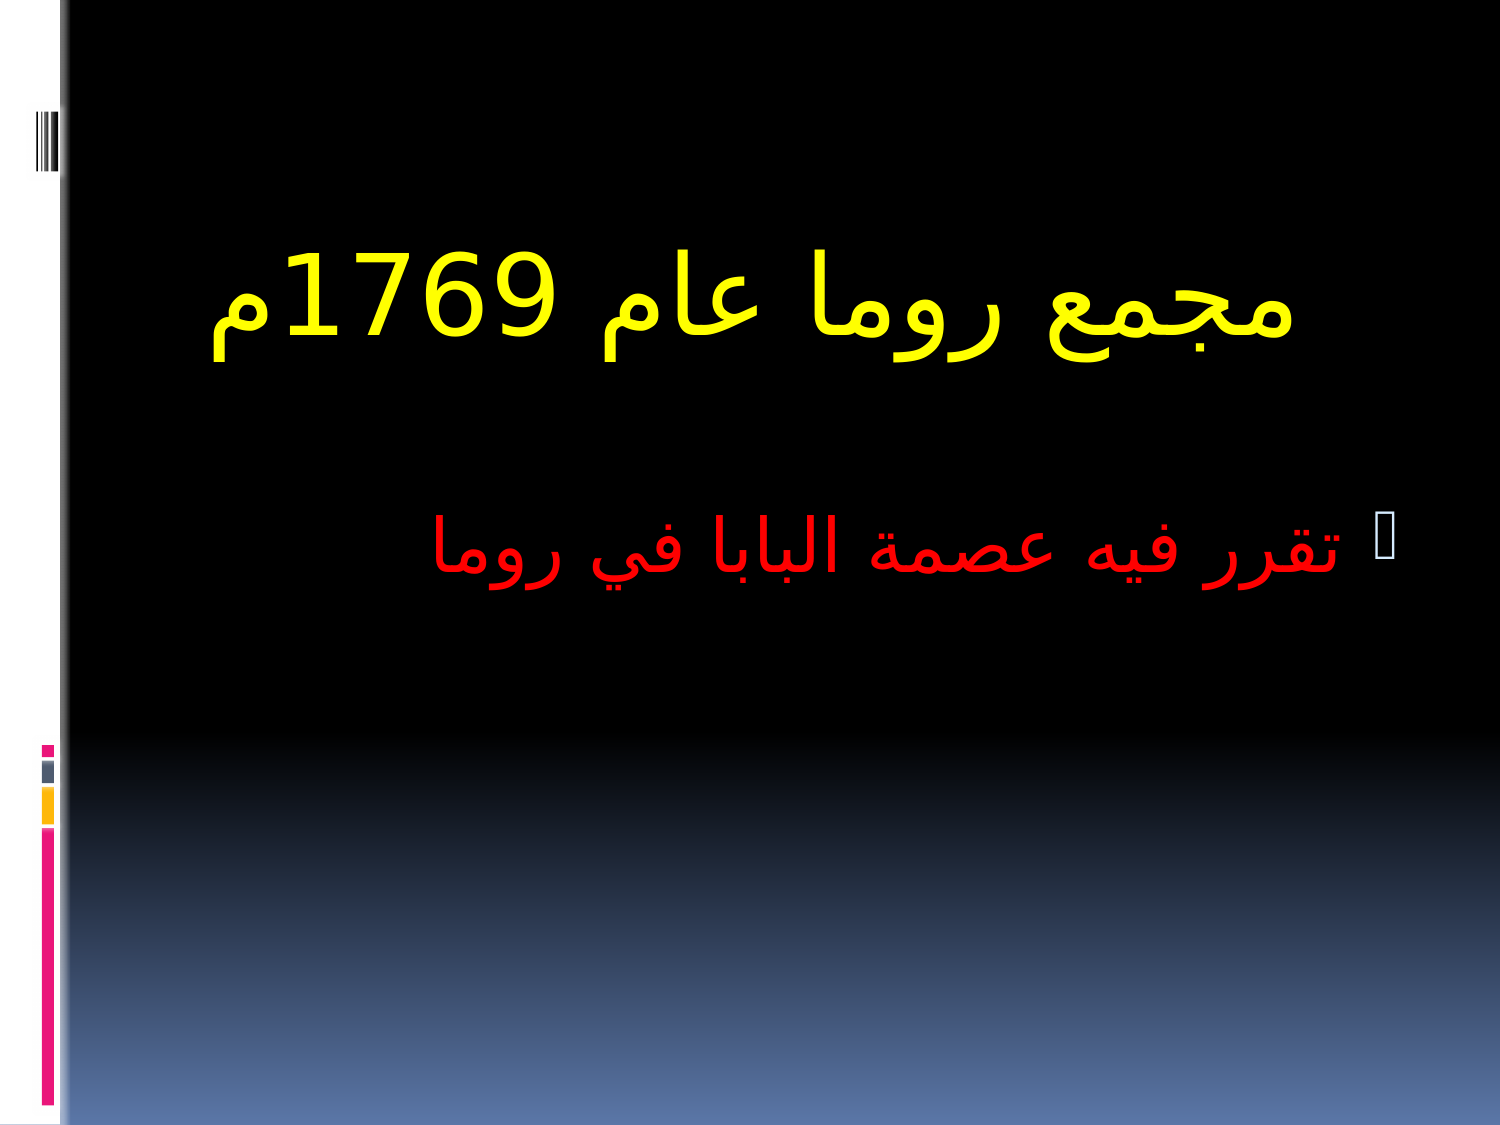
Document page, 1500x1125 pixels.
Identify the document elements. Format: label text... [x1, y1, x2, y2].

list مجمع روما عام 1769م تقرر فيه عصمة البابا في روما [93, 46, 1425, 1055]
